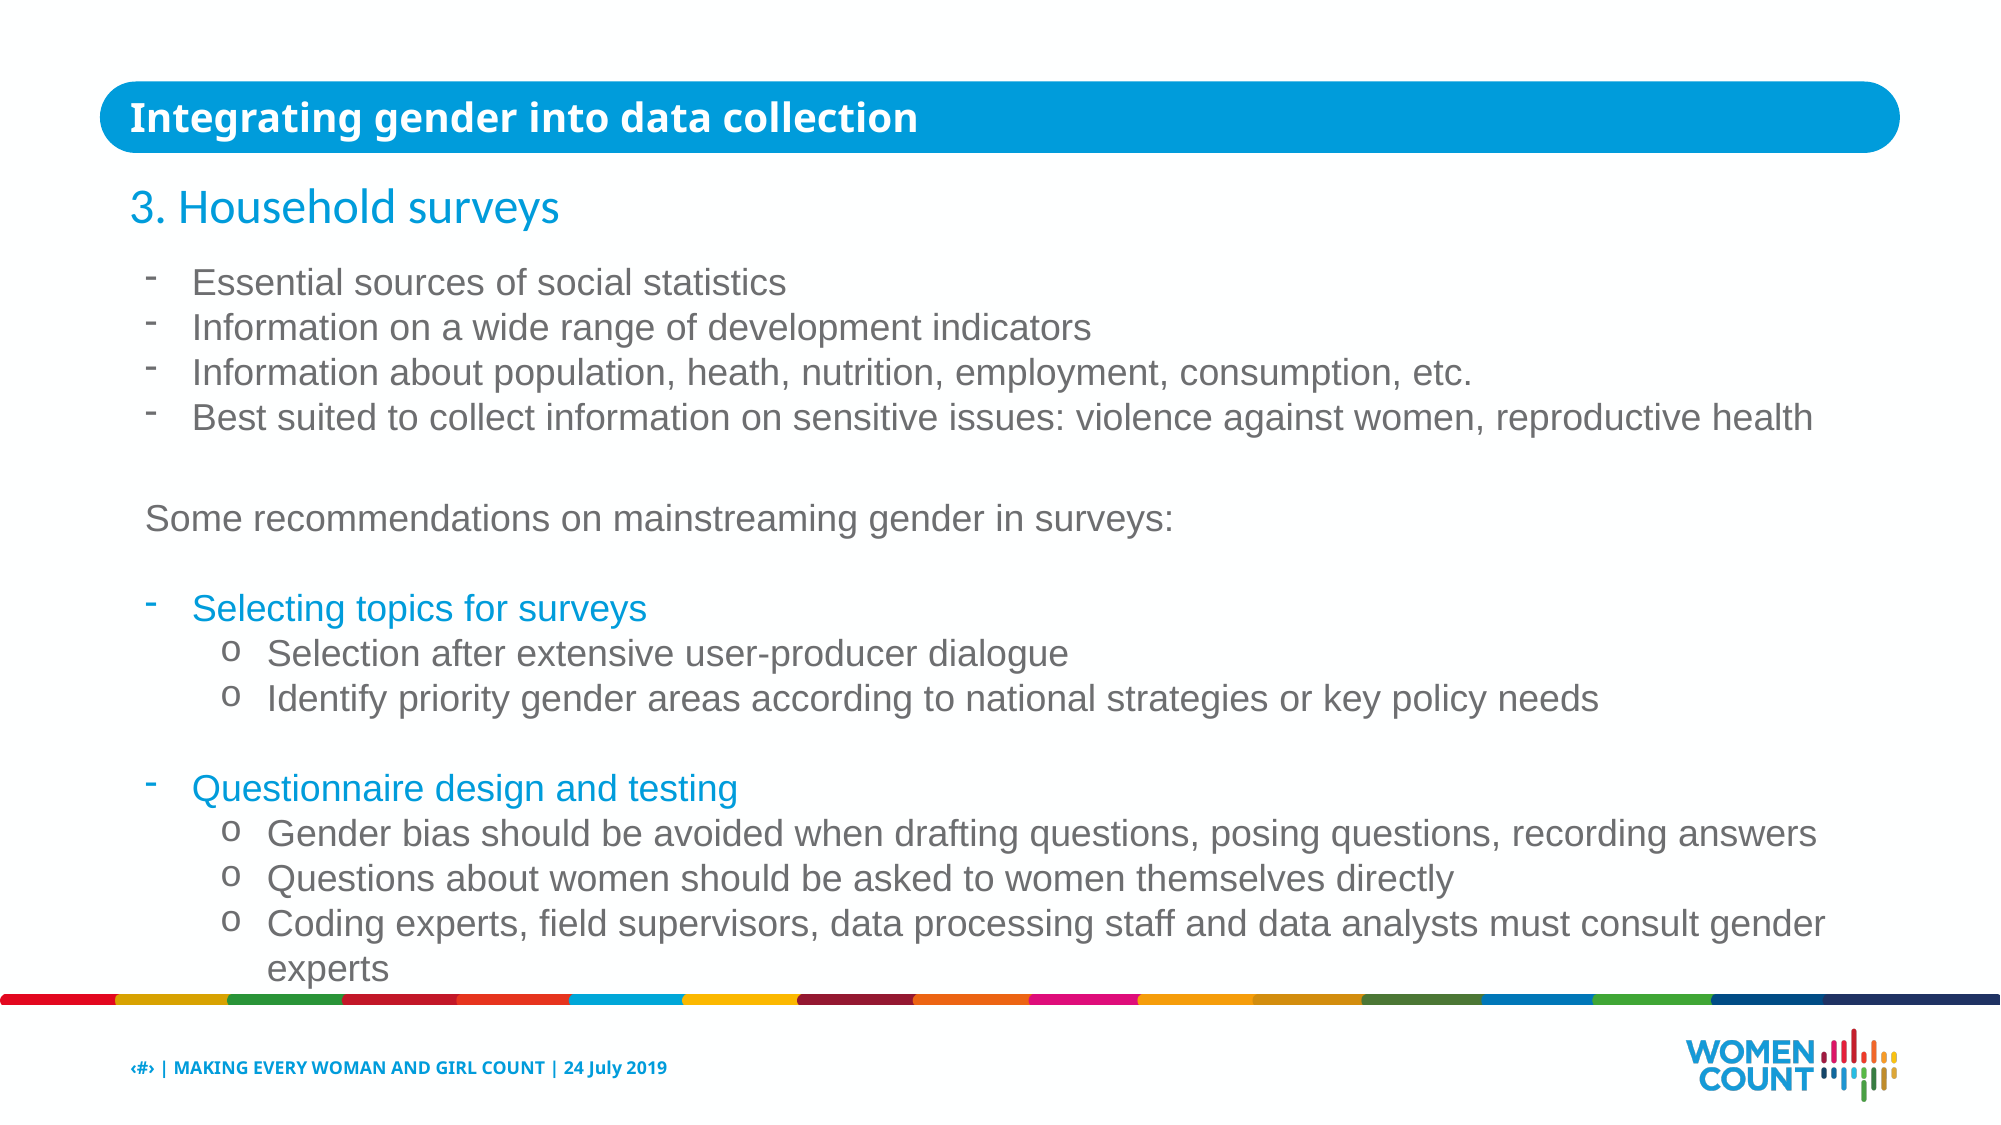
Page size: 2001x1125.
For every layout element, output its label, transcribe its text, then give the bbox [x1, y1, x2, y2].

text_box Some recommendations on mainstreaming gender in surveys: Selecting topics for surveys Selection after extensive user-producer dialogue Identify priority gender areas according to national strategies or key policy needs Questionnaire design and testing Gender bias should be avoided when drafting questions, posing questions, recording answers Questions about women should be asked to women themselves directly Coding experts, field supervisors, data processing staff and data analysts must consult gender experts [130, 447, 1899, 1042]
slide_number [130, 1056, 1198, 1078]
list Integrating gender into data collection [130, 92, 1872, 191]
list 3. Household surveys [129, 173, 1871, 252]
text_box Essential sources of social statistics Information on a wide range of development indicators Information about population, heath, nutrition, employment, consumption, etc. Best suited to collect information on sensitive issues: violence against women, reproductive health [130, 251, 1929, 491]
